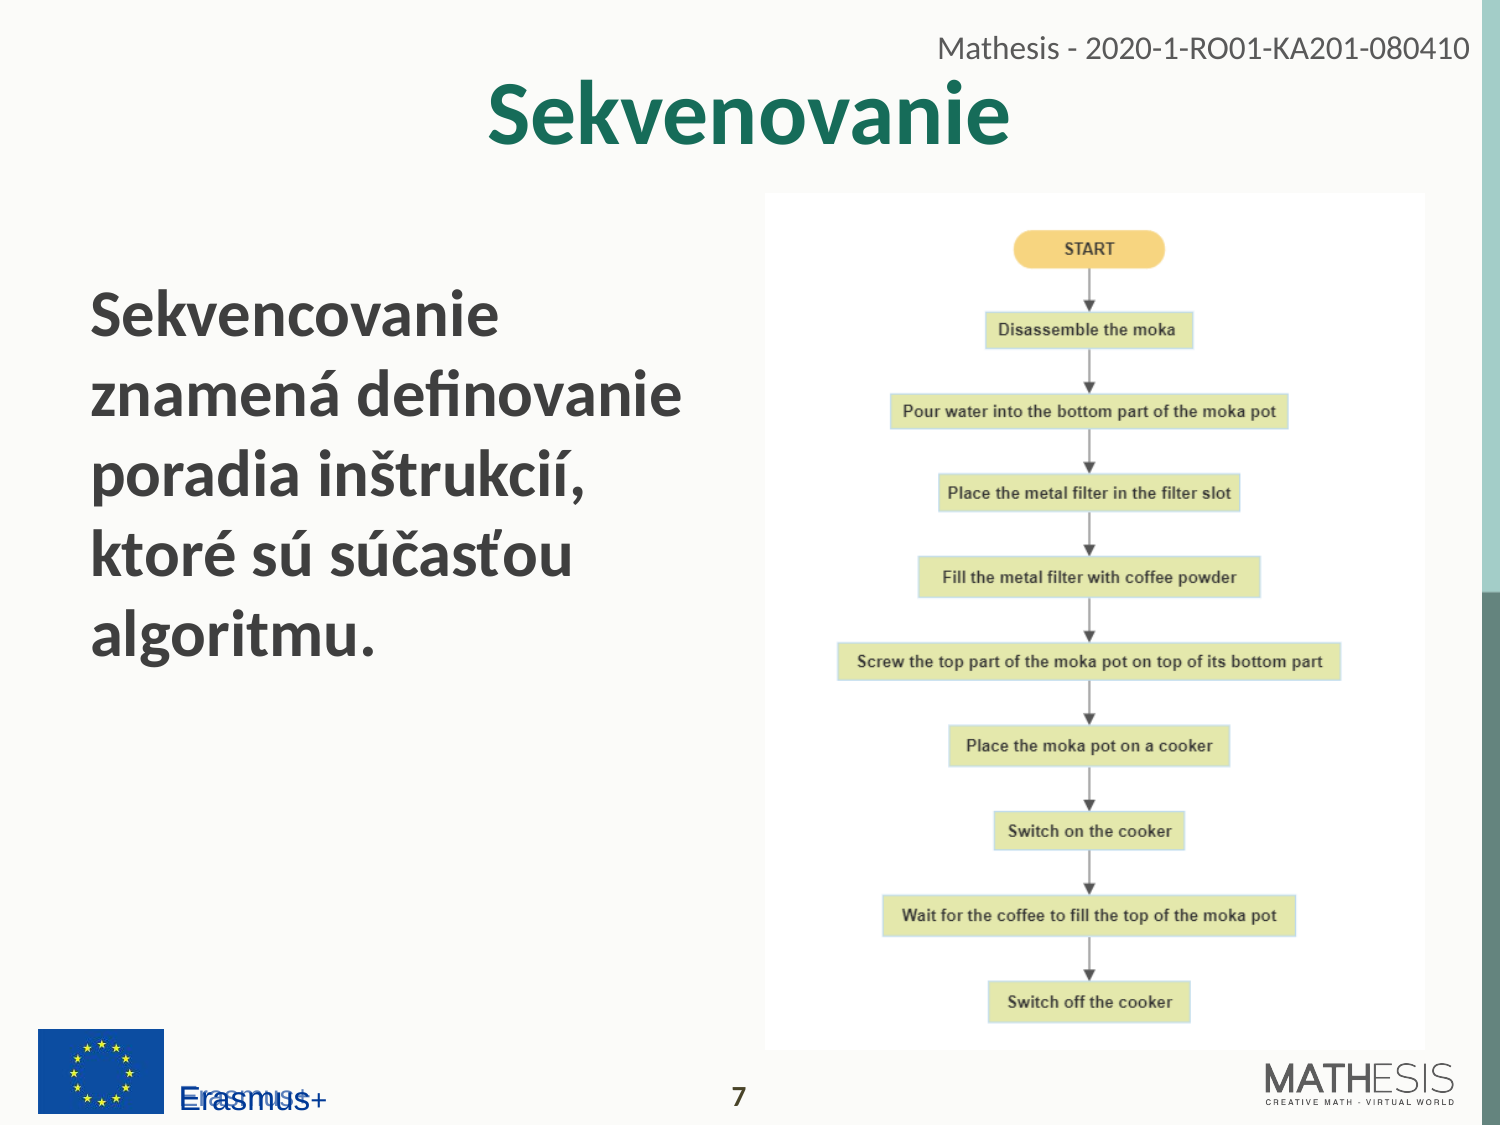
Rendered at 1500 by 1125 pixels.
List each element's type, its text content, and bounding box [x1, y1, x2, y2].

picture [38, 1029, 164, 1114]
title Sekvenovanie [75, 45, 1425, 233]
picture [765, 193, 1426, 1050]
list Sekvencovanie znamená definovanie poradia inštrukcií, ktoré sú súčasťou algoritmu. [75, 262, 735, 1005]
